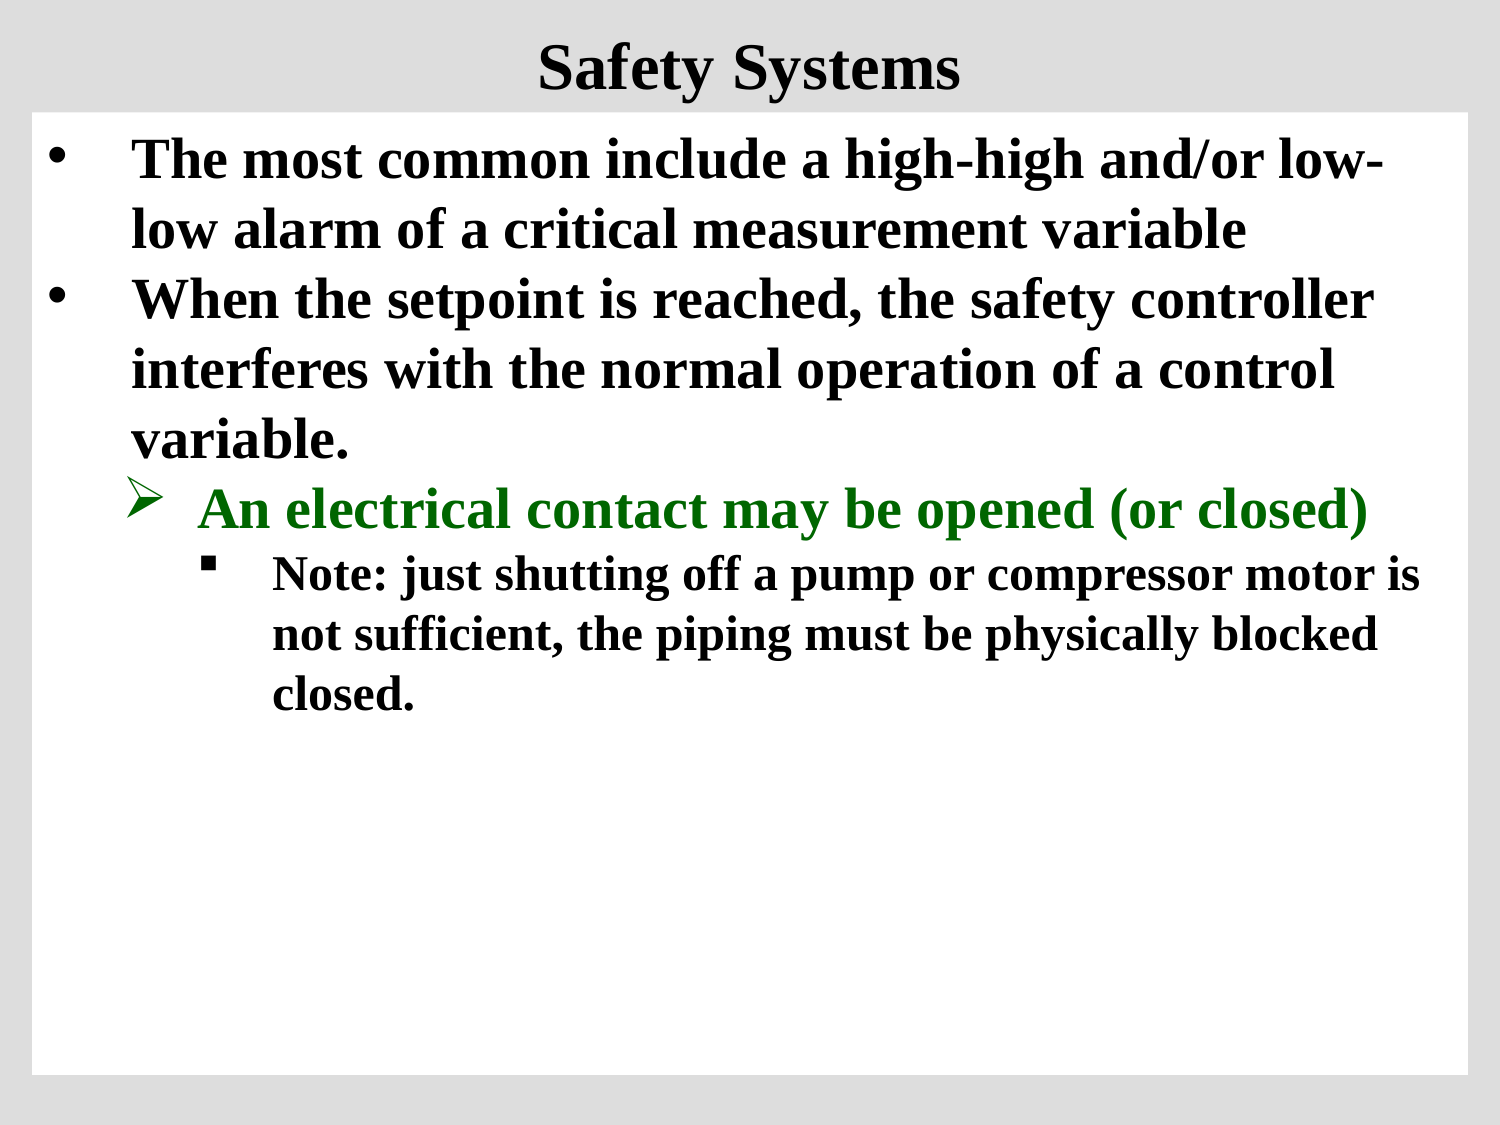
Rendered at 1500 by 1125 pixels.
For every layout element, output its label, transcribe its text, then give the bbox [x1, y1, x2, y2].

subtitle The most common include a high-high and/or low-low alarm of a critical measurement variable When the setpoint is reached, the safety controller interferes with the normal operation of a control variable. An electrical contact may be opened (or closed) Note: just shutting off a pump or compressor motor is not sufficient, the piping must be physically blocked closed. [32, 112, 1468, 1075]
title Safety Systems [43, 12, 1457, 112]
